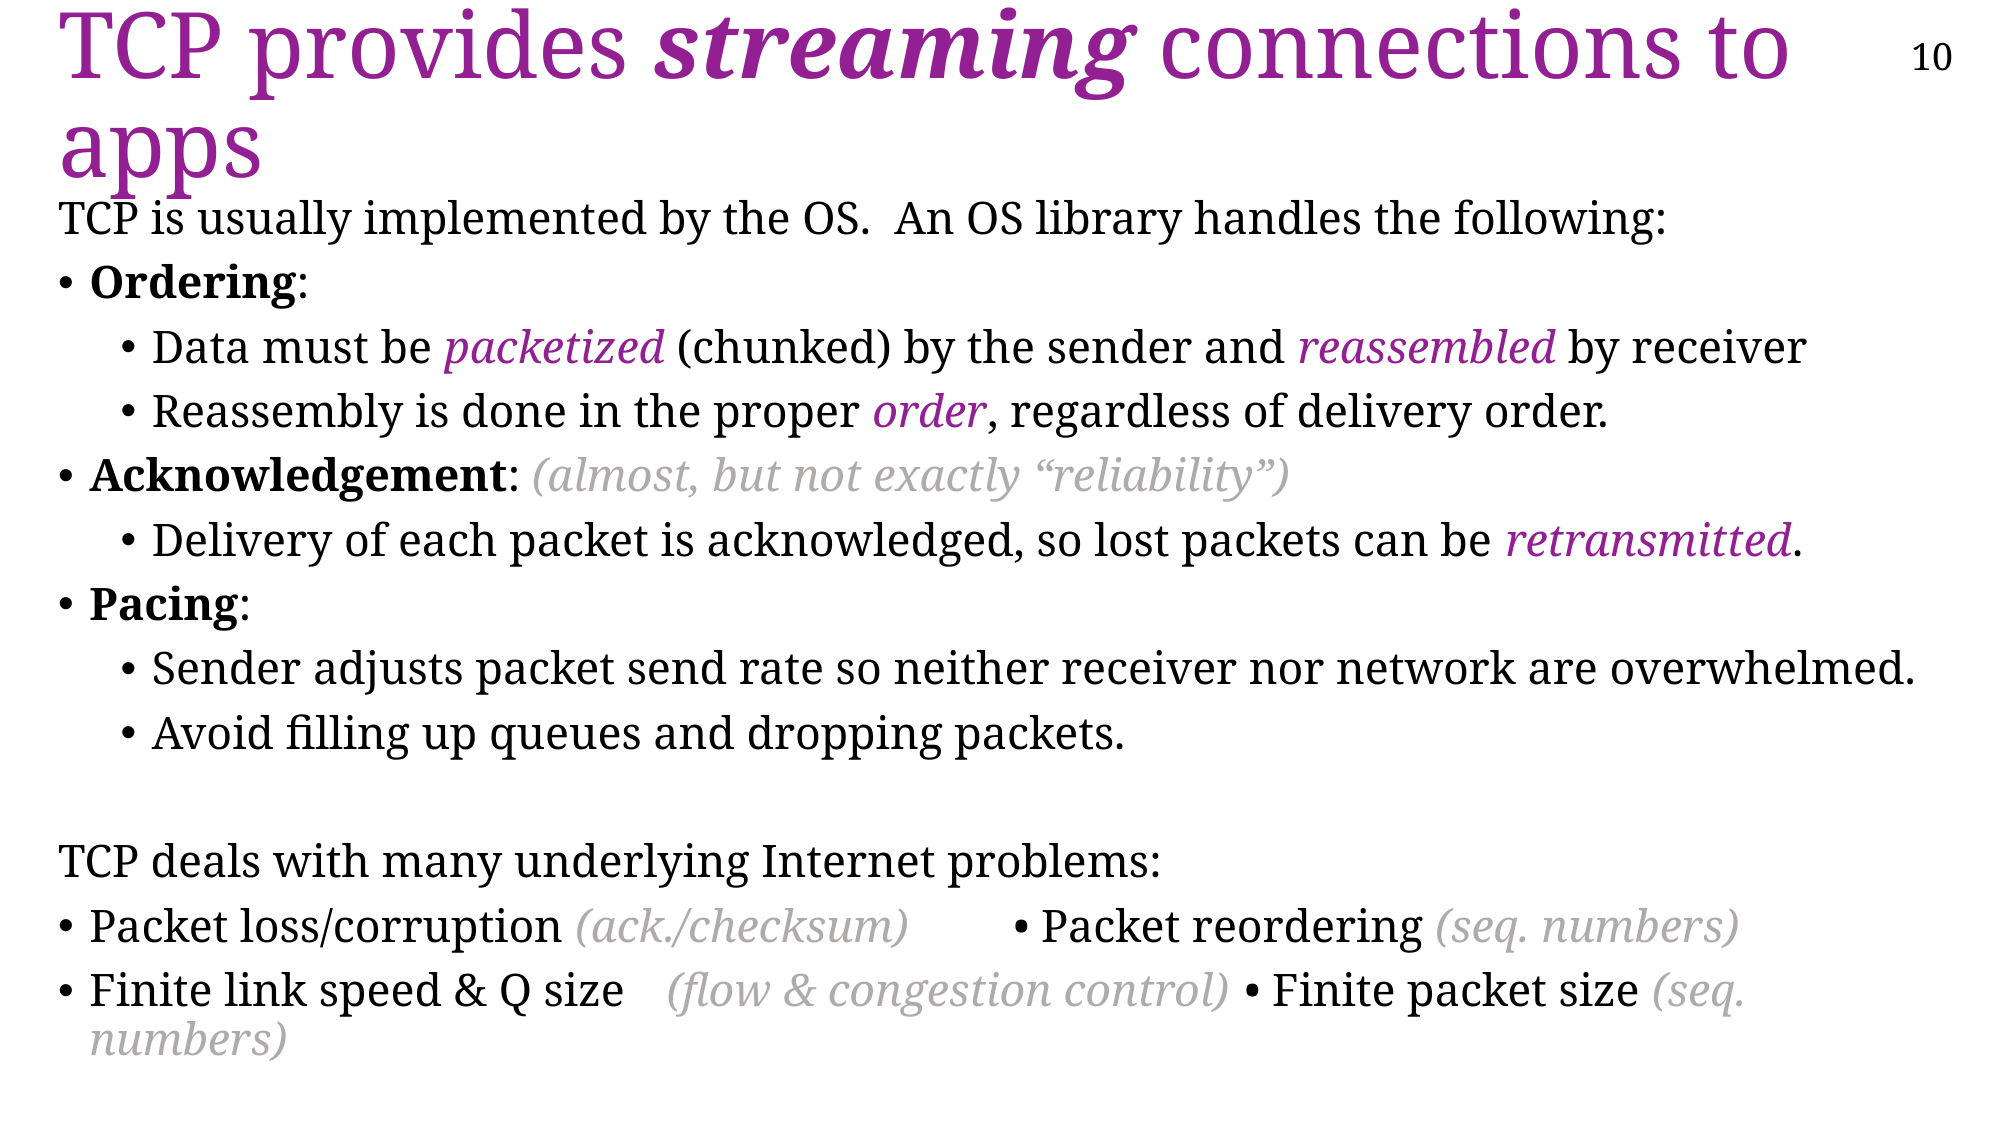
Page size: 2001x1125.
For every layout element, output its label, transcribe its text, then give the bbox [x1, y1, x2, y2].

list TCP is usually implemented by the OS. An OS library handles the following: Ordering: Data must be packetized (chunked) by the sender and reassembled by receiver Reassembly is done in the proper order, regardless of delivery order. Acknowledgement: (almost, but not exactly “reliability”) Delivery of each packet is acknowledged, so lost packets can be retransmitted. Pacing: Sender adjusts packet send rate so neither receiver nor network are overwhelmed. Avoid filling up queues and dropping packets. TCP deals with many underlying Internet problems: Packet loss/corruption (ack./checksum) • Packet reordering (seq. numbers) Finite link speed & Q size (flow & congestion control) • Finite packet size (seq. numbers) [43, 188, 1953, 1106]
title TCP provides streaming connections to apps [43, 25, 1953, 171]
